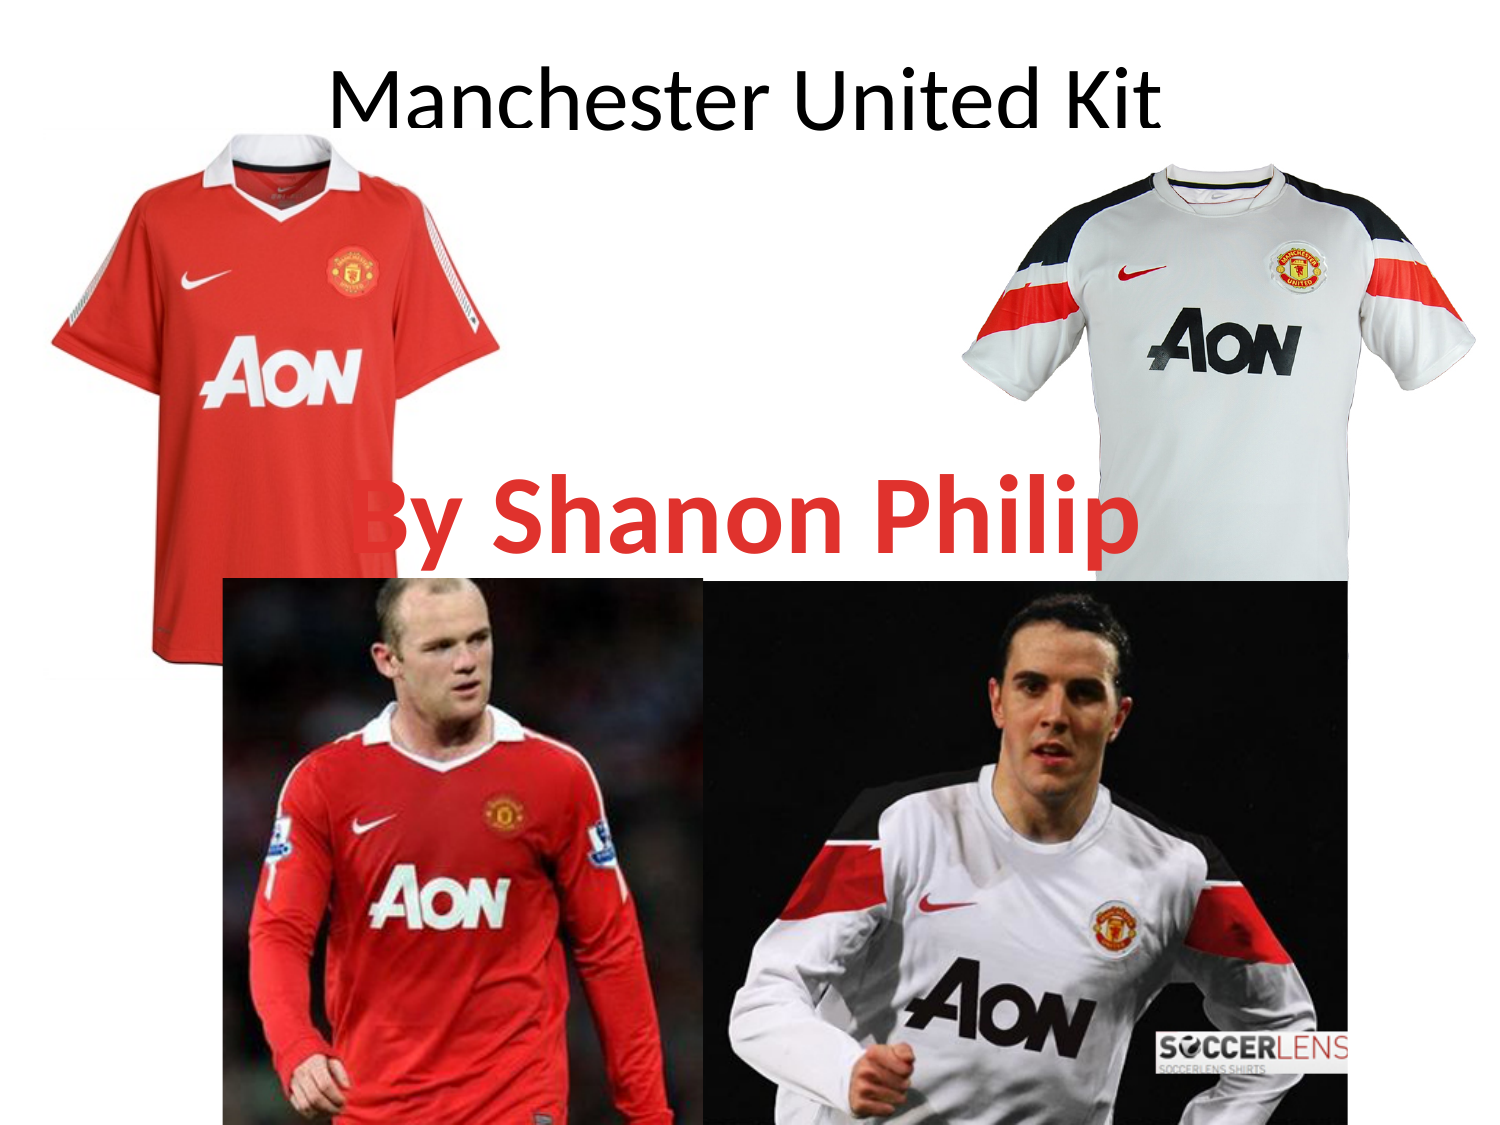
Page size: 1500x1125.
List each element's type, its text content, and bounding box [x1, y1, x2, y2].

title Manchester United Kit [70, 0, 1421, 188]
text_box By Shanon Philip [556, 433, 942, 580]
picture [0, 128, 1500, 1125]
